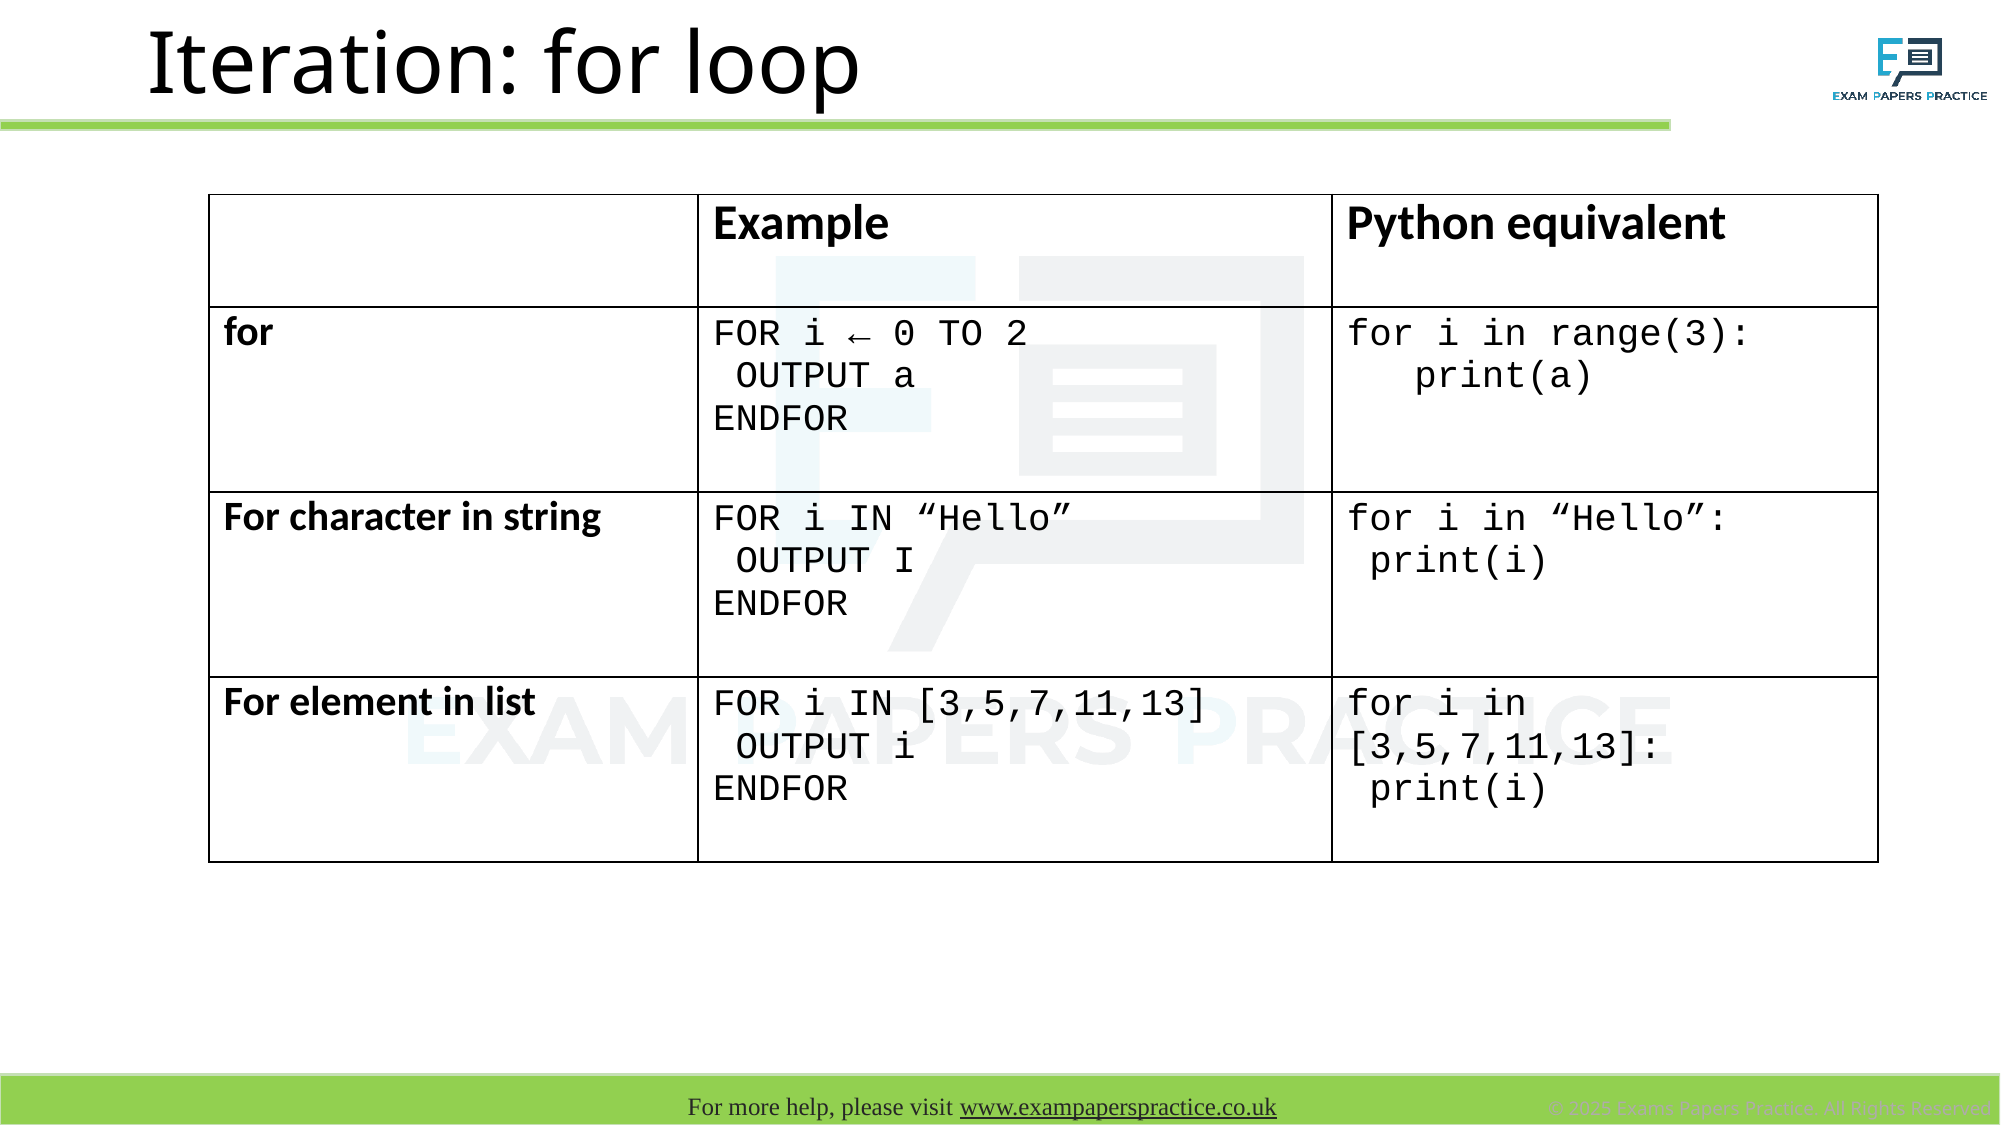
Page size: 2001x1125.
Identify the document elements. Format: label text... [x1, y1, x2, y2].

table_header Example [699, 195, 1331, 306]
table_cell For element in list [210, 678, 697, 861]
title Iteration: for loop [132, 11, 1858, 121]
table_cell For character in string [210, 493, 697, 676]
table_cell for [210, 308, 697, 491]
table_header Python equivalent [1333, 195, 1877, 306]
table_cell FOR i IN [3,5,7,11,13] OUTPUT i ENDFOR [699, 678, 1331, 861]
table_cell FOR i ← 0 TO 2 OUTPUT a ENDFOR [699, 308, 1331, 491]
table_cell for i in [3,5,7,11,13]: print(i) [1333, 678, 1877, 861]
table_cell FOR i IN “Hello” OUTPUT I ENDFOR [699, 493, 1331, 676]
table_cell for i in range(3): print(a) [1333, 308, 1877, 491]
table_cell for i in “Hello”: print(i) [1333, 493, 1877, 676]
table_header [210, 195, 697, 306]
